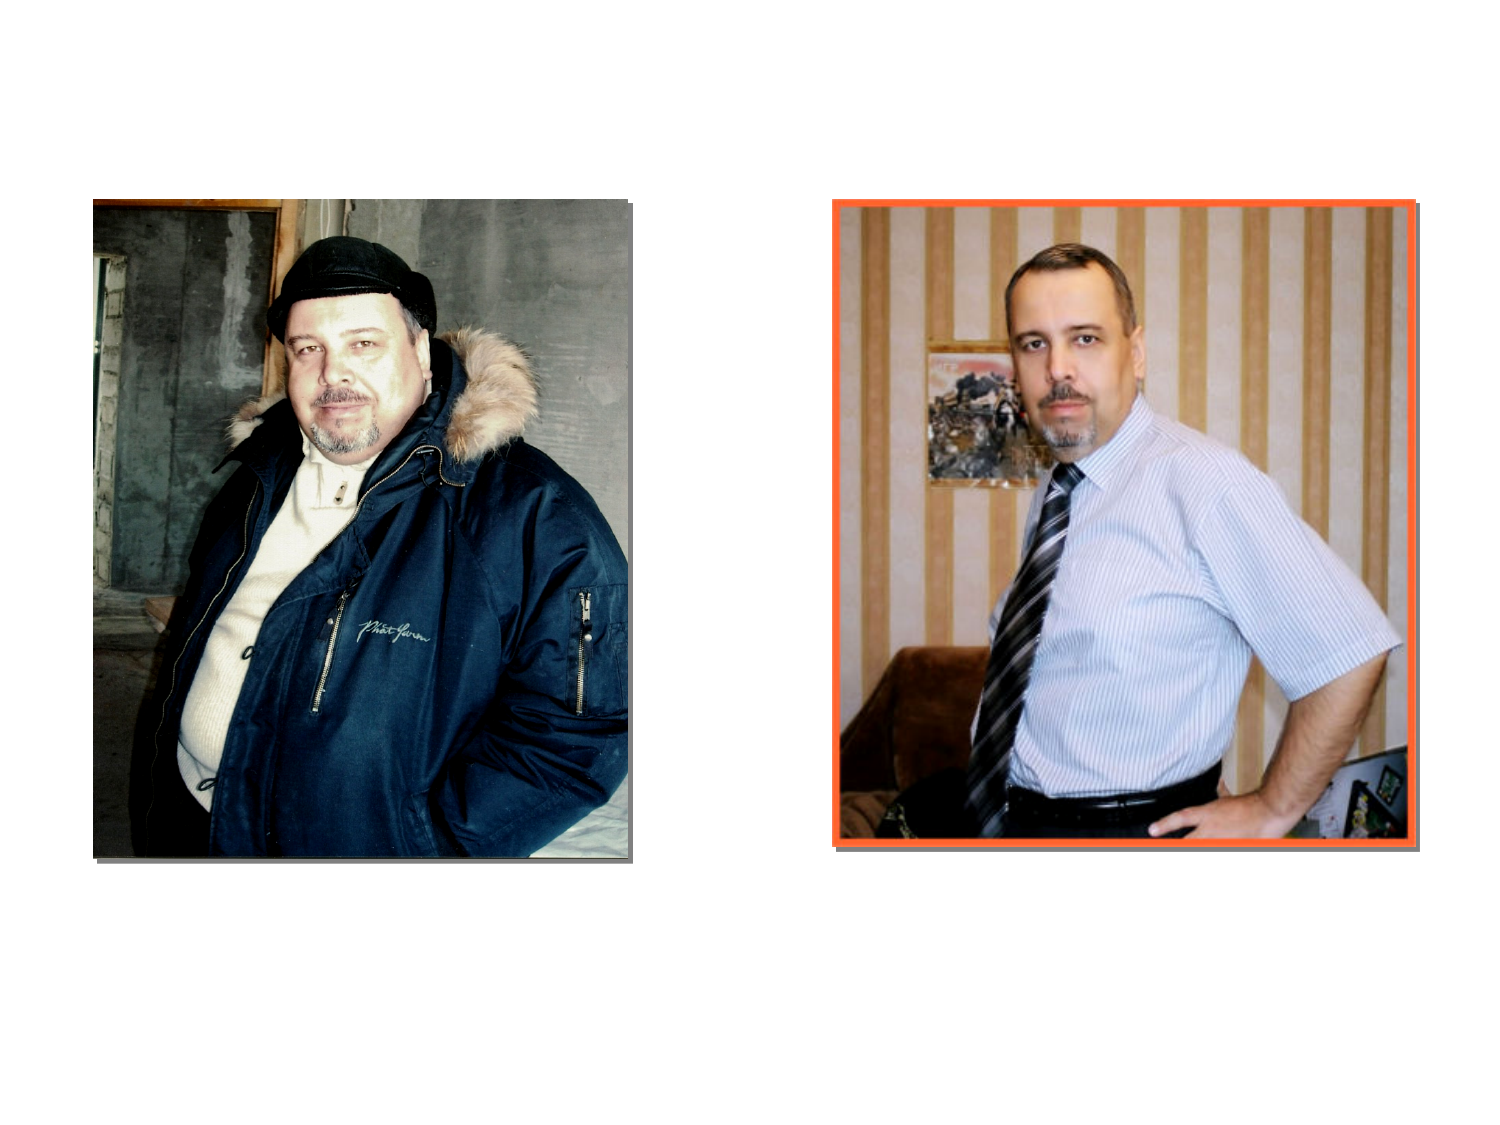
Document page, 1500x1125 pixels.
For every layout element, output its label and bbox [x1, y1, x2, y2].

picture [831, 198, 1416, 848]
picture [93, 198, 629, 860]
